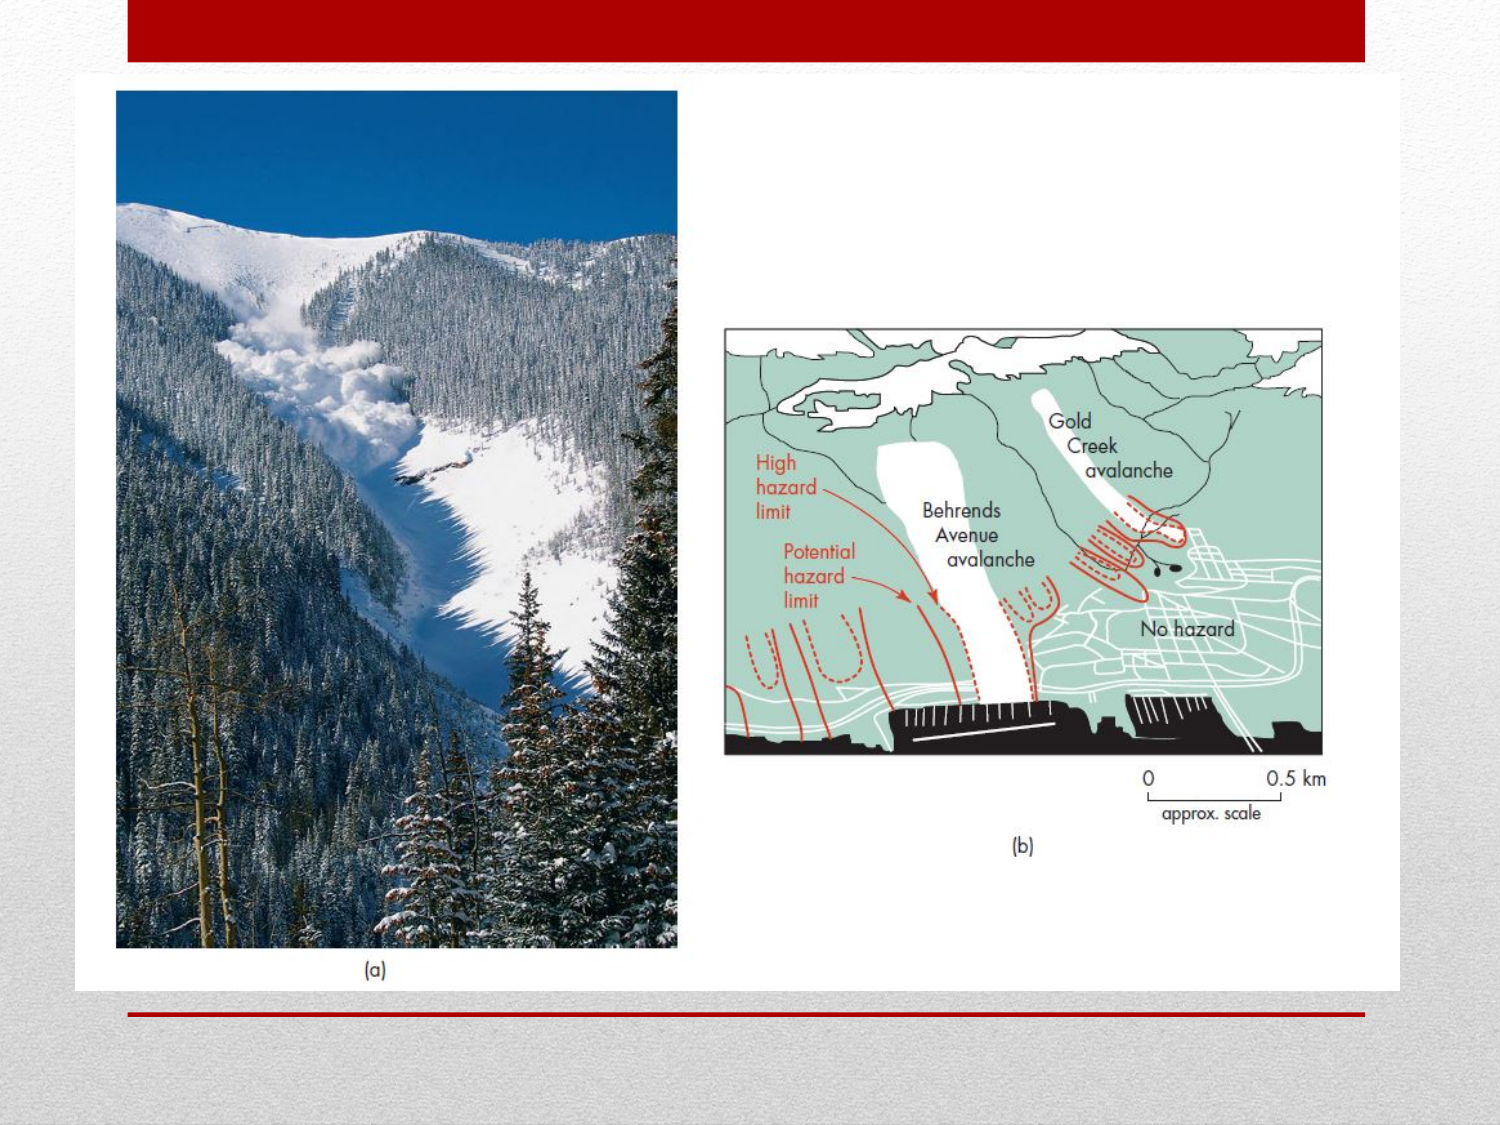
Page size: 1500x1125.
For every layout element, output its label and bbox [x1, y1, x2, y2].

picture [74, 74, 1401, 992]
